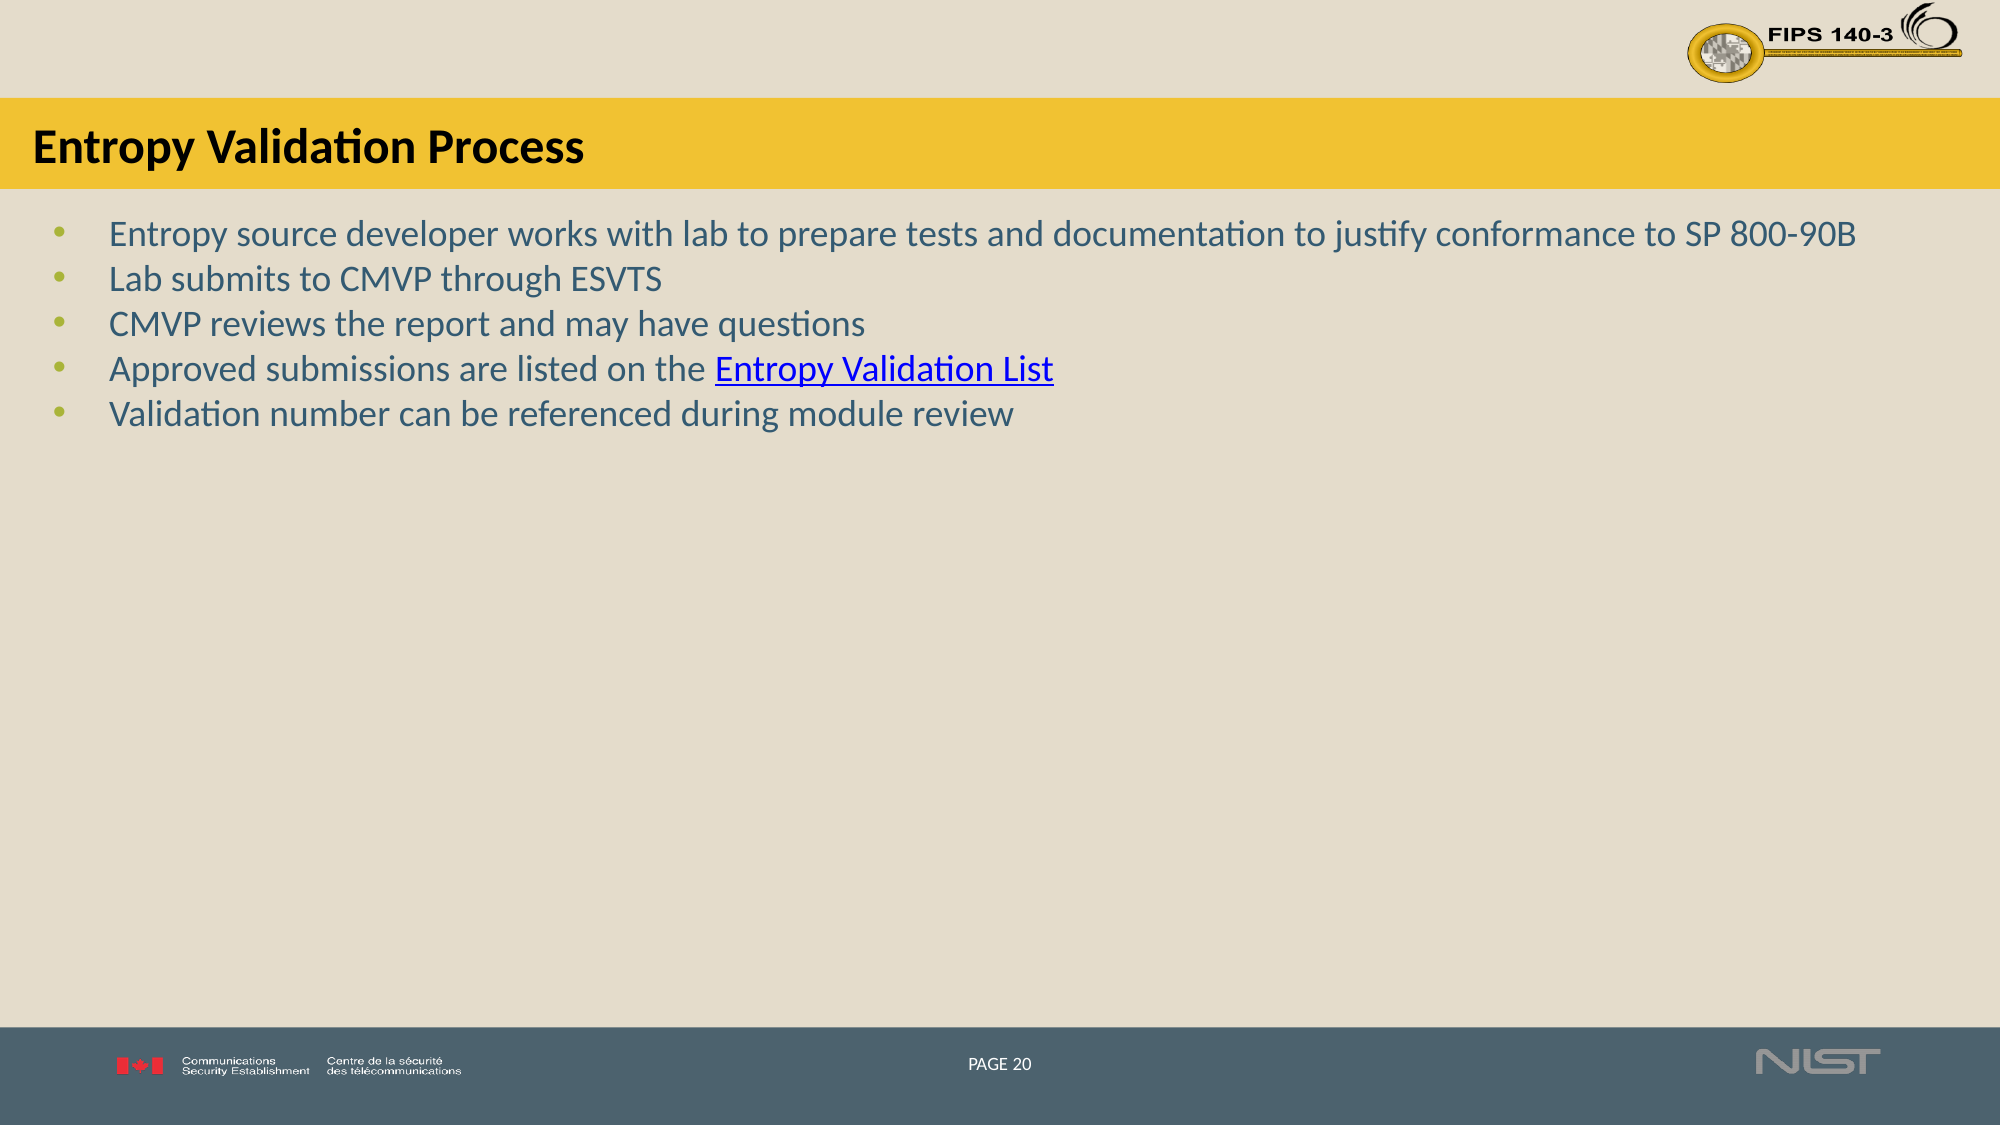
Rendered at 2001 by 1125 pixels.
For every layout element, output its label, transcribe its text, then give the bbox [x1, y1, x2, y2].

picture [117, 1057, 461, 1076]
picture [1672, 0, 2000, 97]
picture [1748, 1043, 1886, 1079]
title Entropy Validation Process [0, 97, 2000, 189]
list Entropy source developer works with lab to prepare tests and documentation to justify conformance to SP 800-90B Lab submits to CMVP through ESVTS CMVP reviews the report and may have questions Approved submissions are listed on the Entropy Validation List Validation number can be referenced during module review [37, 201, 1962, 1013]
